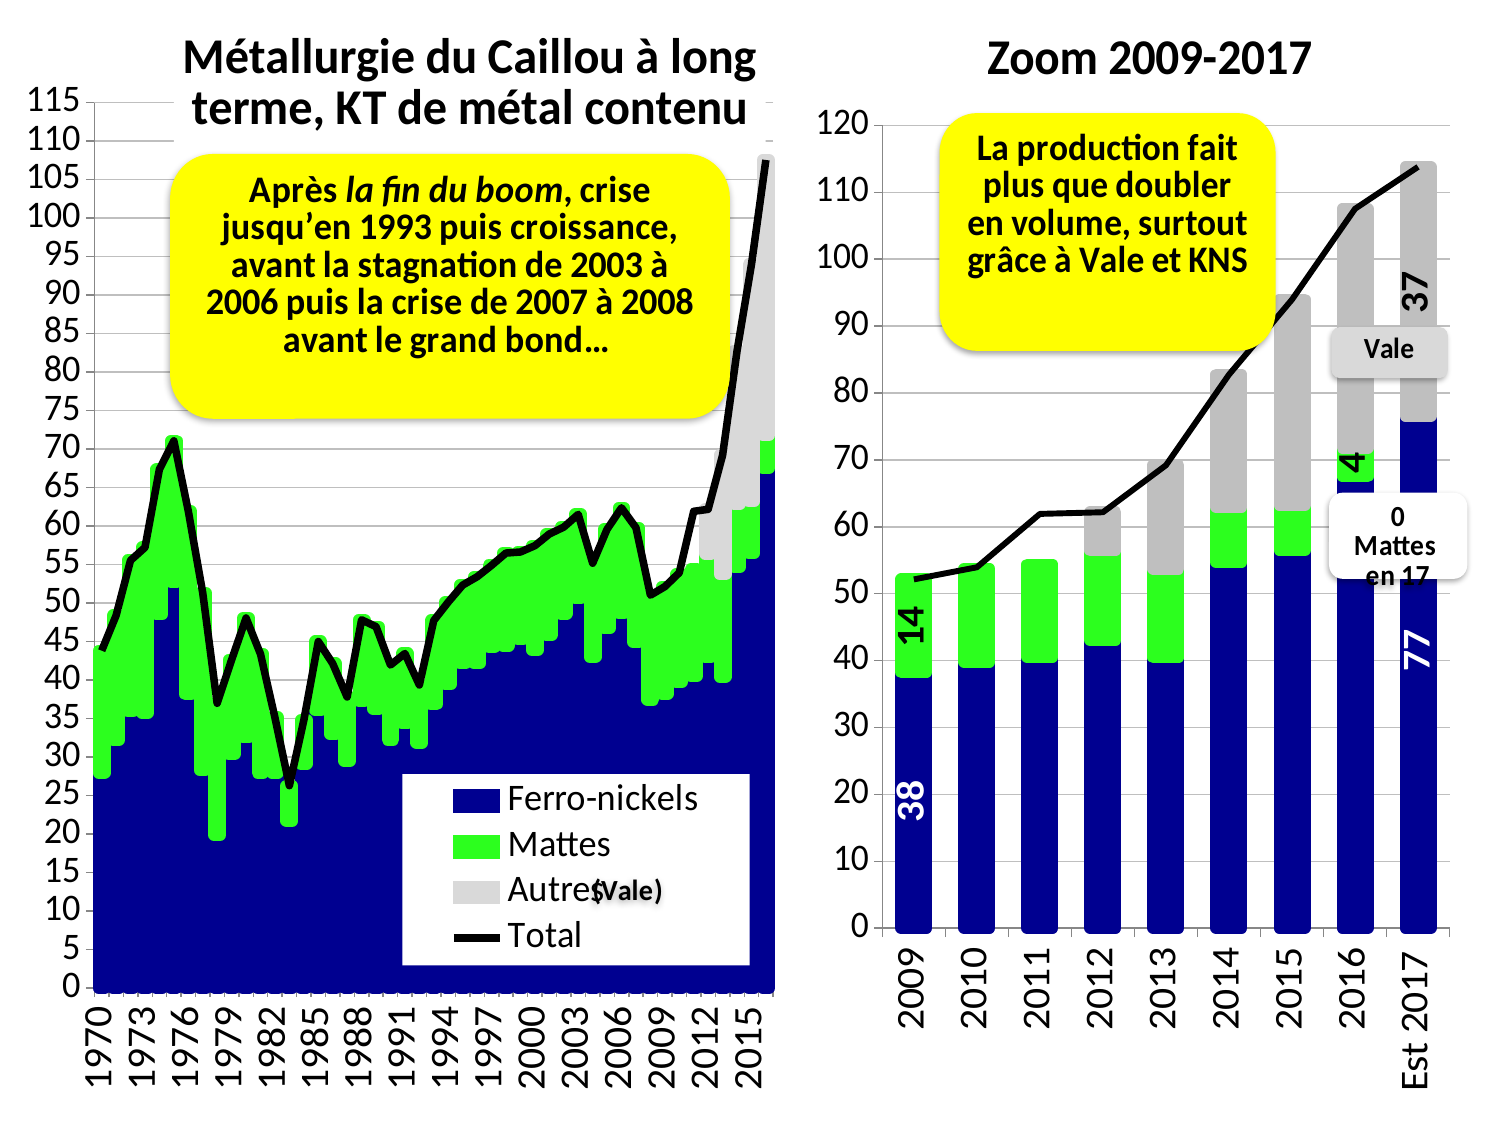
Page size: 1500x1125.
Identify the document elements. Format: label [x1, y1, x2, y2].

chart [814, 20, 1474, 1104]
chart [25, 20, 795, 1104]
